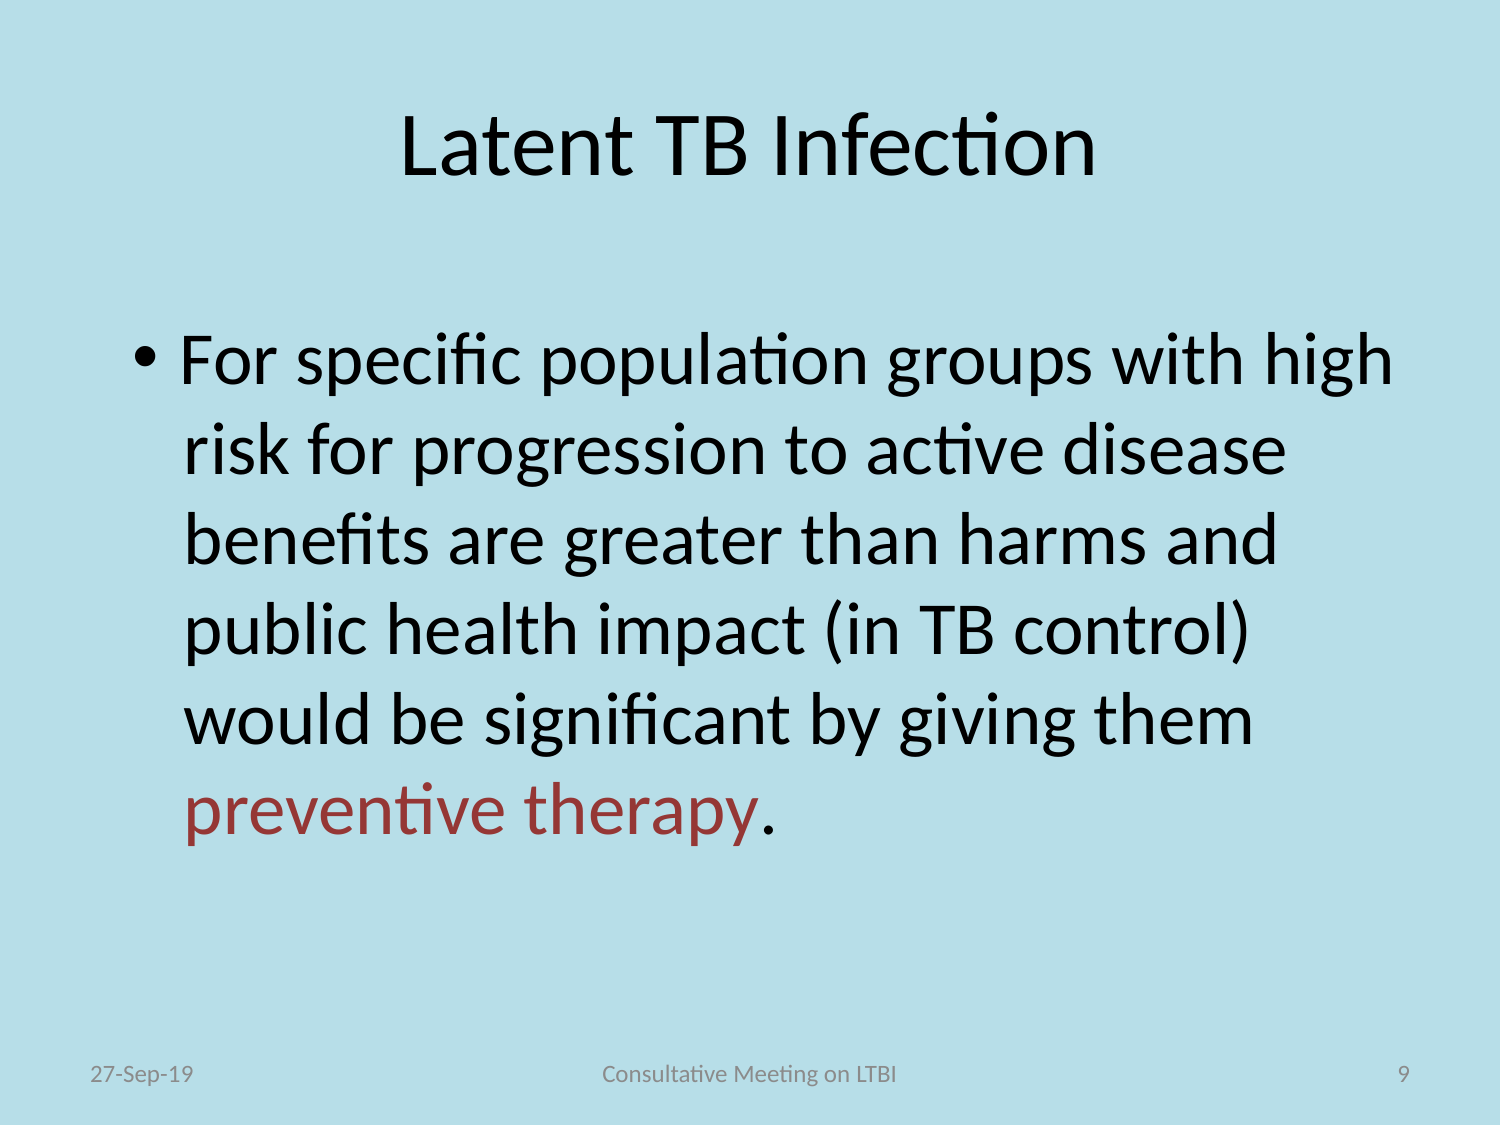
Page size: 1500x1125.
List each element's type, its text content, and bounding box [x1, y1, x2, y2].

text_box For specific population groups with high risk for progression to active disease benefits are greater than harms and public health impact (in TB control) would be significant by giving them preventive therapy. [118, 302, 1446, 858]
footer Consultative Meeting on LTBI [512, 1042, 988, 1103]
title Latent TB Infection [75, 45, 1425, 233]
slide_number 27-Sep-19 [75, 1042, 425, 1103]
slide_number 9 [1074, 1042, 1425, 1103]
